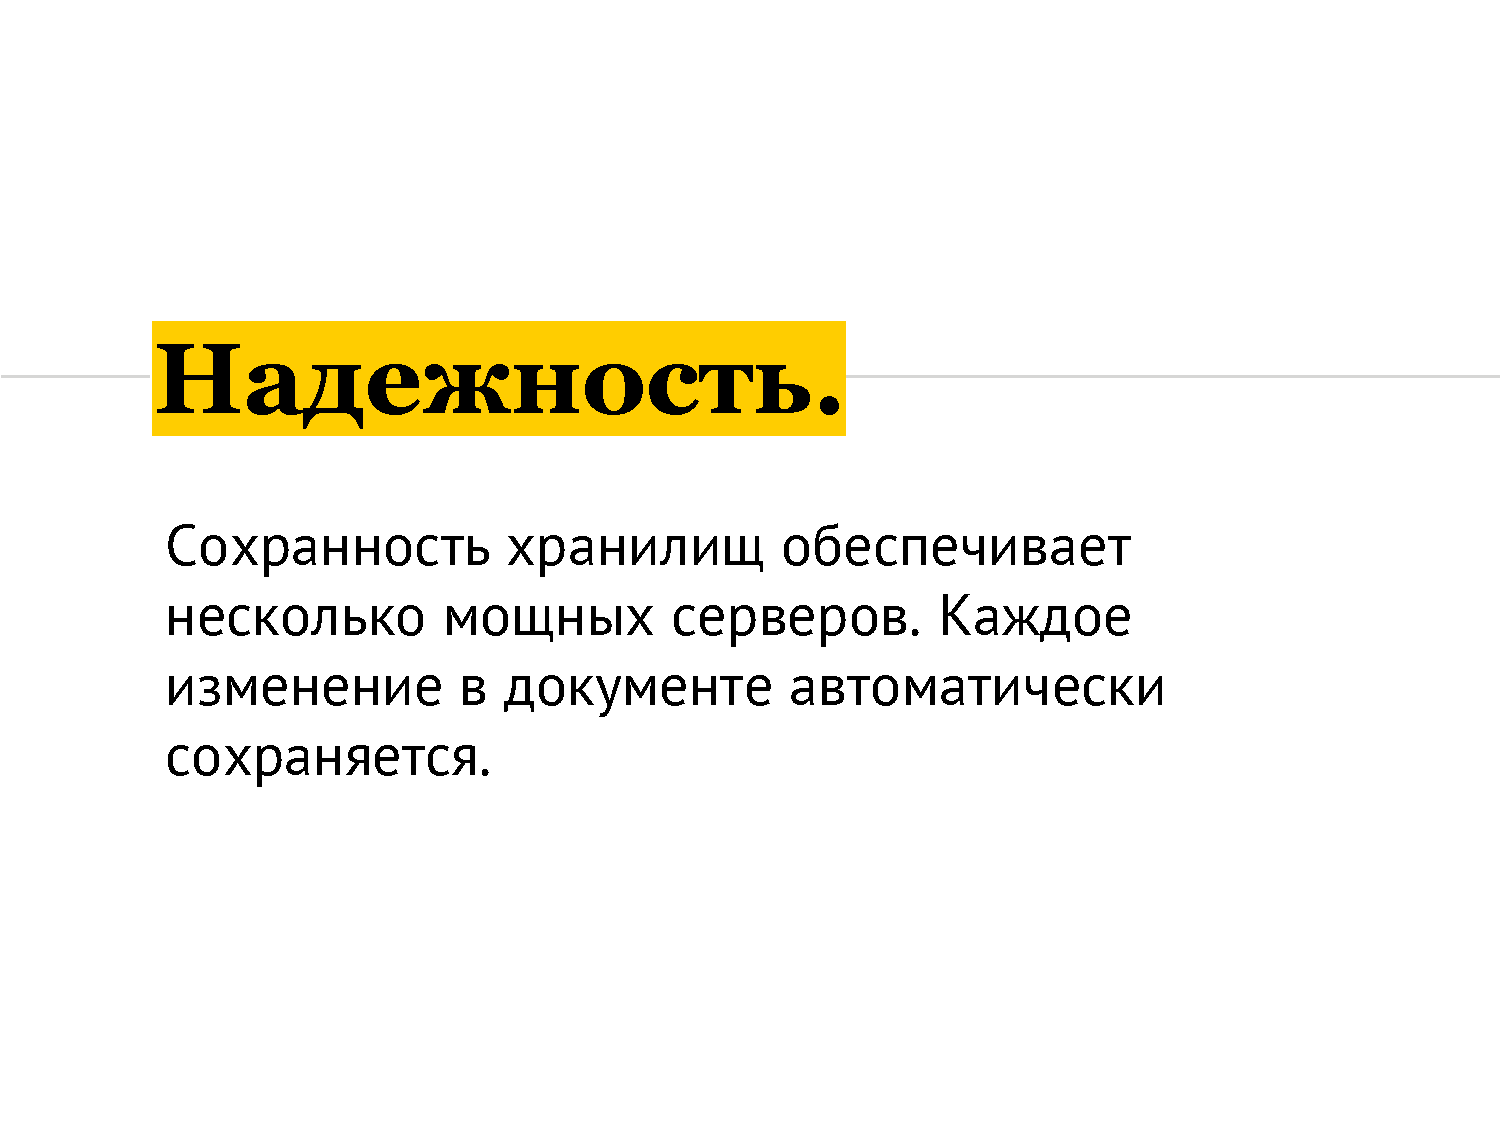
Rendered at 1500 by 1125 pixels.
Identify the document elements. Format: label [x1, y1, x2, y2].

picture [0, 141, 1500, 987]
